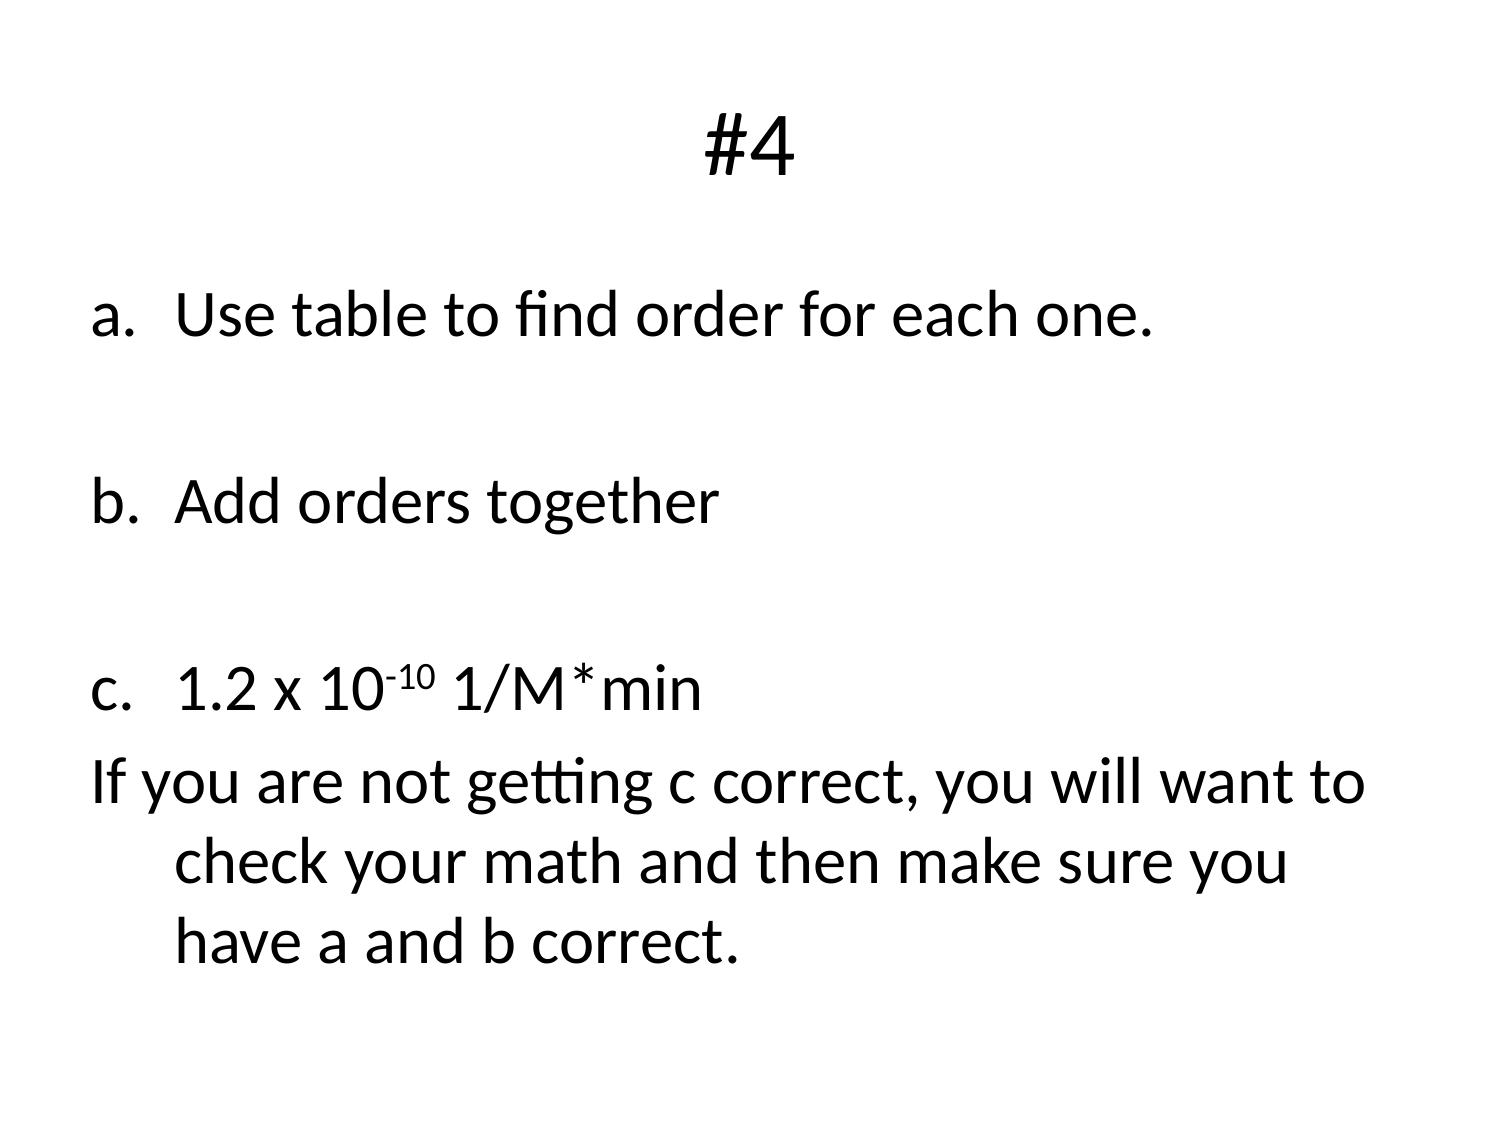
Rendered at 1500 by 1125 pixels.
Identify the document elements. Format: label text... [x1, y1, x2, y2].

list Use table to find order for each one. Add orders together 1.2 x 10-10 1/M*min If you are not getting c correct, you will want to check your math and then make sure you have a and b correct. [74, 262, 1426, 1006]
title #4 [74, 44, 1426, 233]
